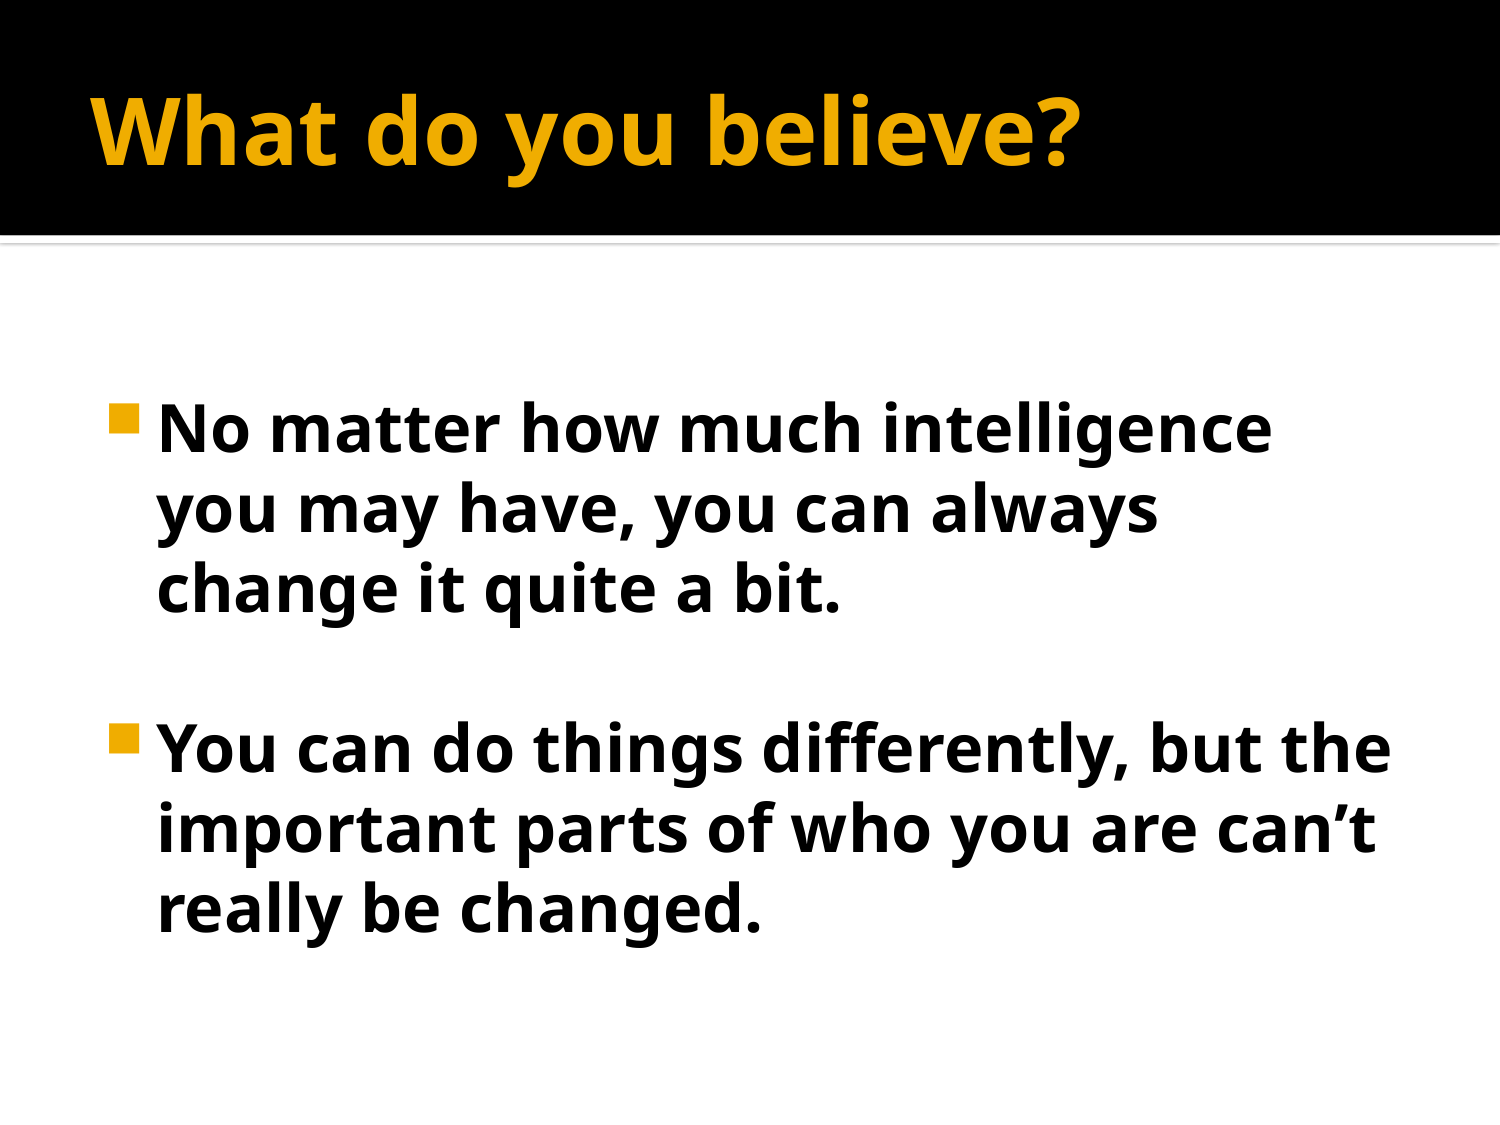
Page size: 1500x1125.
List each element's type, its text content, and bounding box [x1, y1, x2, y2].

list No matter how much intelligence you may have, you can always change it quite a bit. You can do things differently, but the important parts of who you are can’t really be changed. [75, 291, 1425, 1050]
title What do you believe? [75, 25, 1425, 231]
